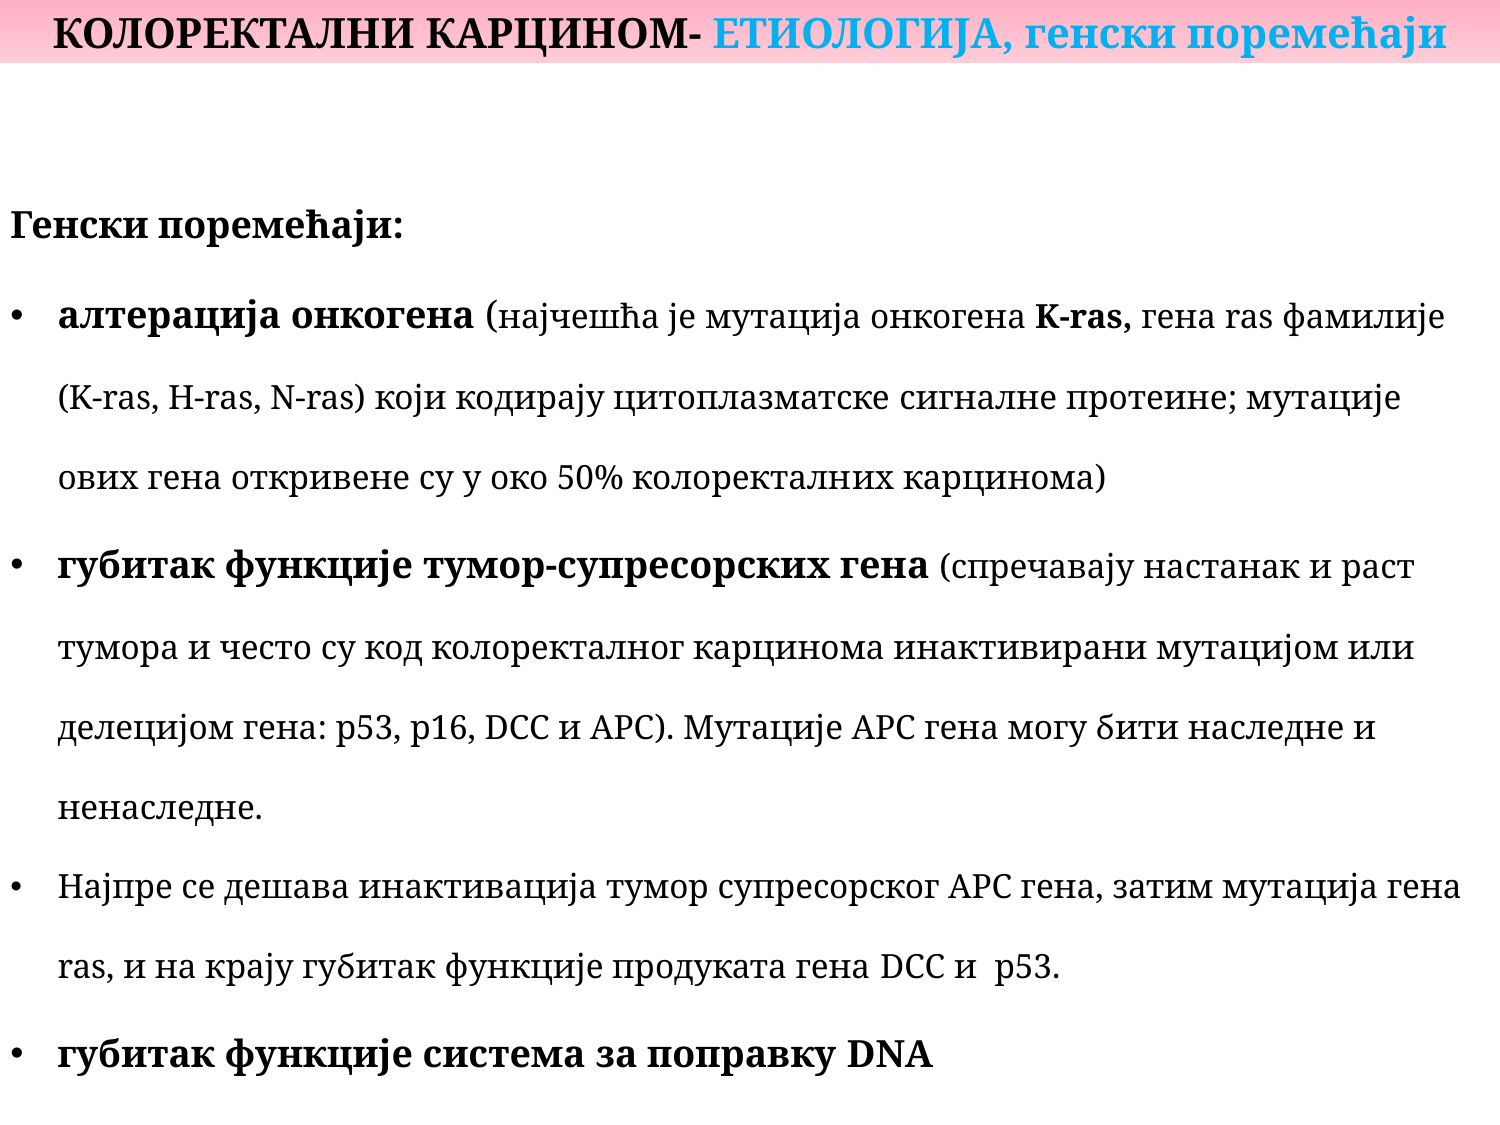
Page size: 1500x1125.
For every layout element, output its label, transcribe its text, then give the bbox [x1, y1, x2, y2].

text_box КОЛОРЕКТАЛНИ КАРЦИНОМ- ЕТИОЛОГИЈА, генски поремећаји [0, 0, 1500, 63]
text_box Генски поремећаји: алтерација онкогена (најчешћа је мутација онкогена K-ras, гена ras фамилије (K-ras, H-ras, N-ras) који кодирају цитоплазматске сигналне протеине; мутације ових гена откривене су у око 50% колоректалних карцинома) губитак функције тумор-супресорских гена (спречавају настанак и раст тумора и често су код колоректалног карцинома инактивирани мутацијом или делецијом гена: p53, p16, DCC и APC). Мутације АРС гена могу бити наследне и ненаследне. Најпре се дешава инактивација тумор супресорског АРС гена, затим мутација гена ras, и на крају губитак функције продуката гена DCC и p53. губитак функције система за поправку DNA [0, 149, 1496, 1125]
